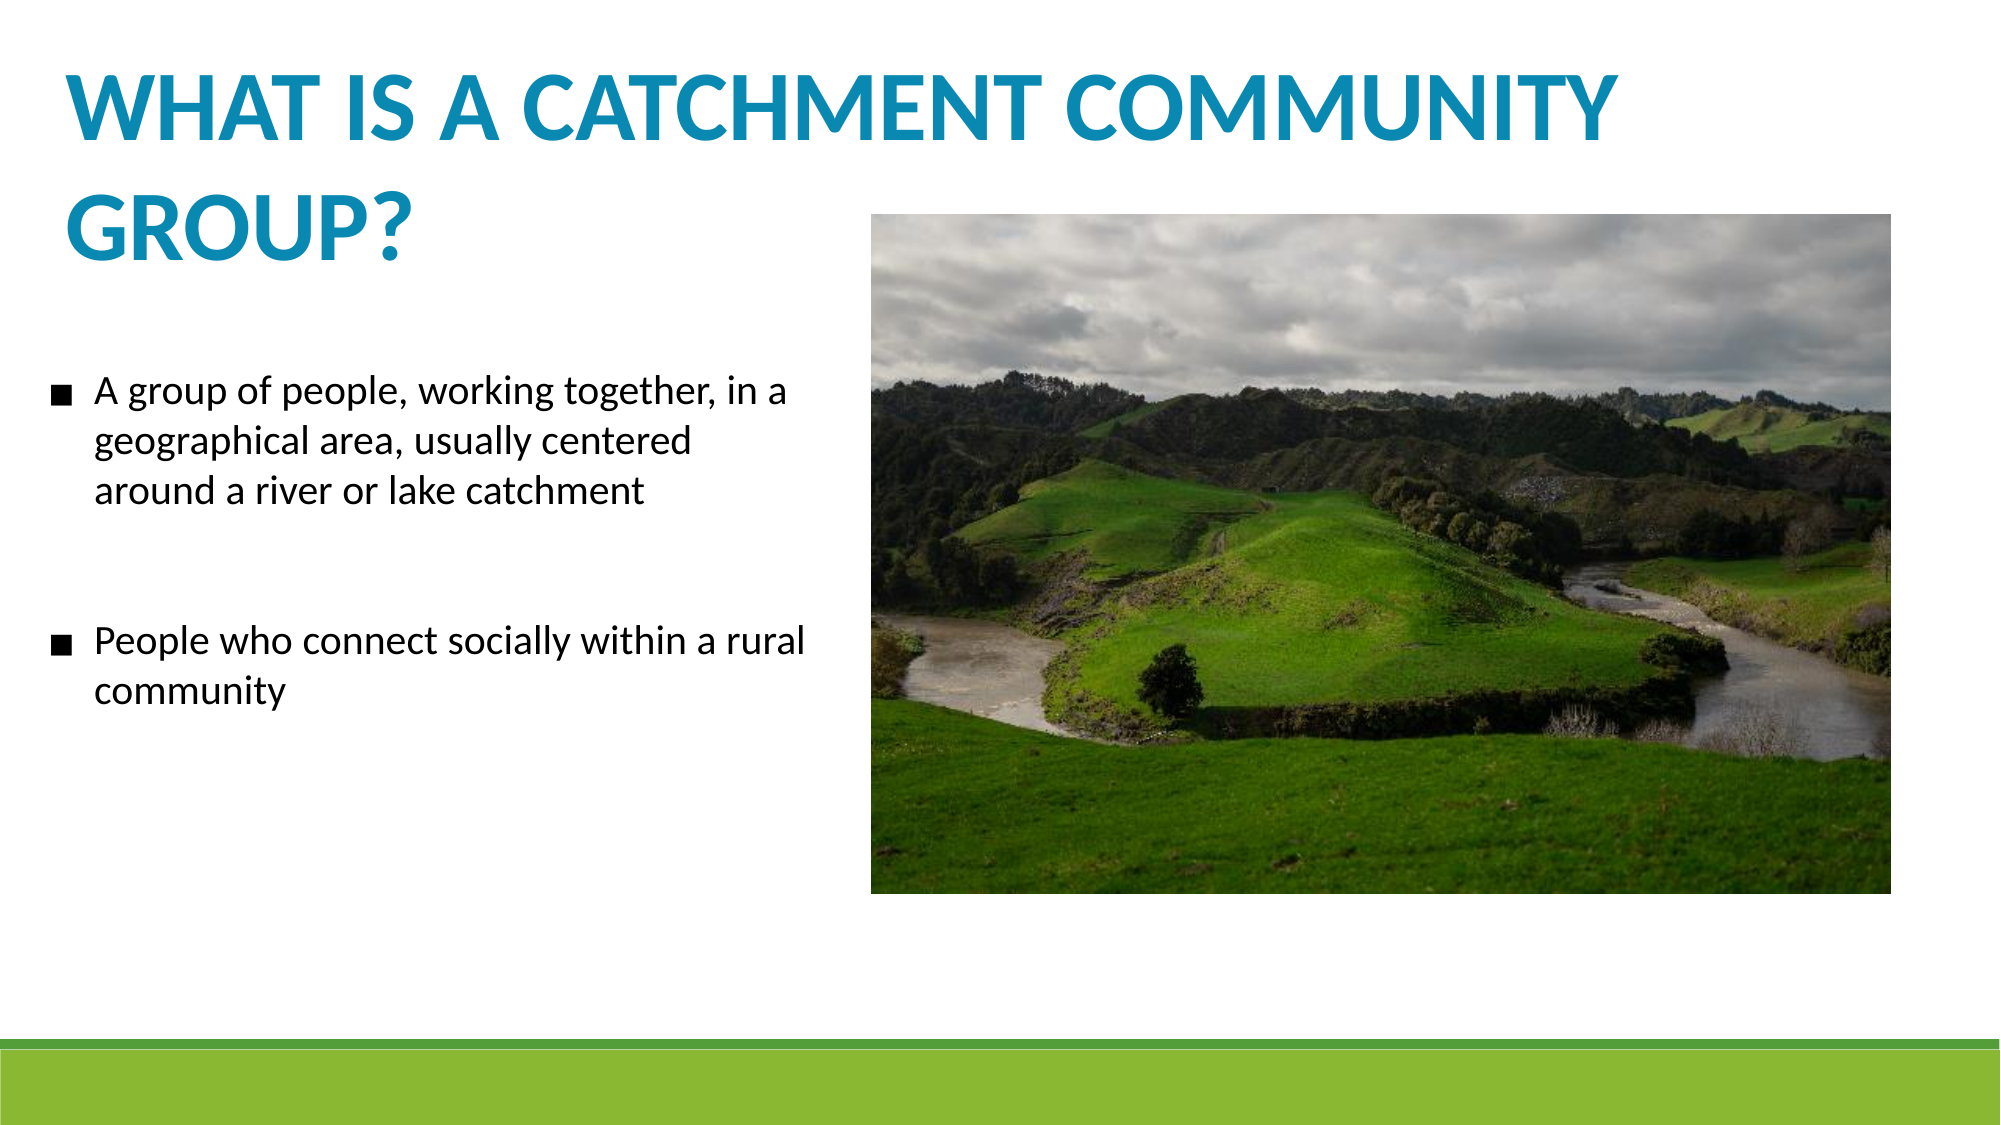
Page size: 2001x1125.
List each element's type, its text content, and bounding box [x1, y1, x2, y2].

text_box A group of people, working together, in a geographical area, usually centered around a river or lake catchment People who connect socially within a rural community [32, 355, 828, 721]
picture [871, 214, 1892, 894]
text_box WHAT IS A CATCHMENT COMMUNITY GROUP? [50, 32, 1935, 288]
